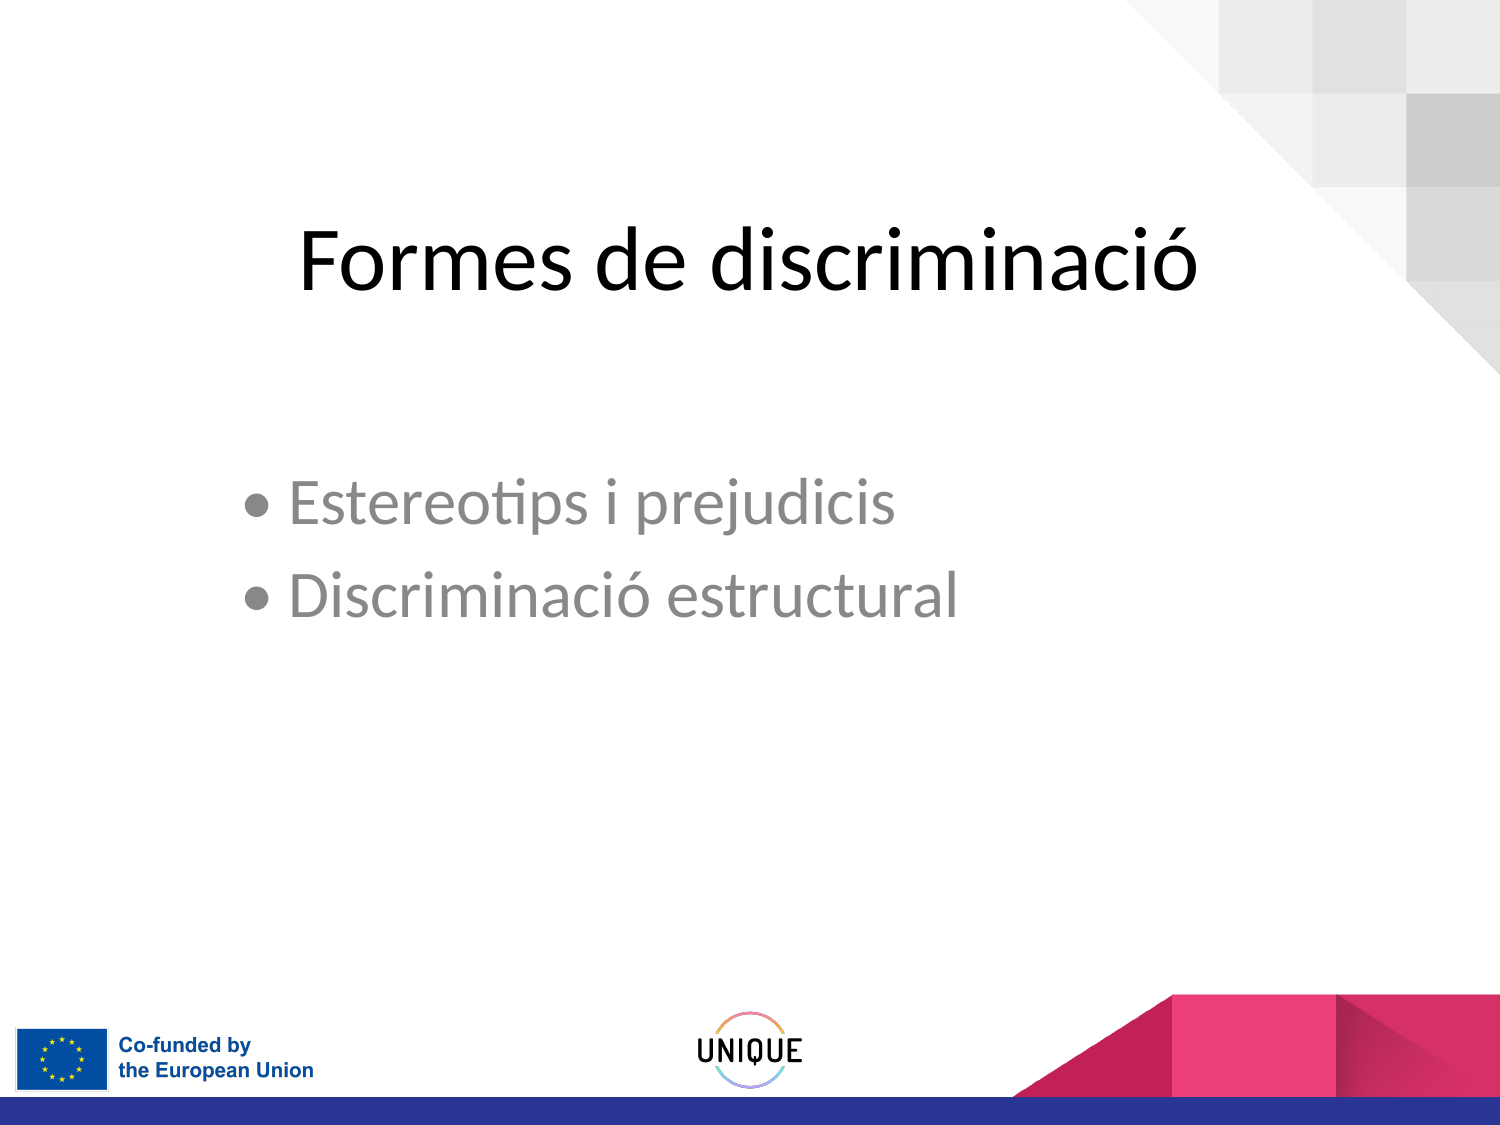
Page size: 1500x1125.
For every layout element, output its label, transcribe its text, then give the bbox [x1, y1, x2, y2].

picture [1125, 0, 1500, 375]
subtitle • Estereotips i prejudicis • Discriminació estructural [225, 450, 1275, 738]
title Formes de discriminació [112, 132, 1388, 375]
picture [0, 993, 1500, 1125]
